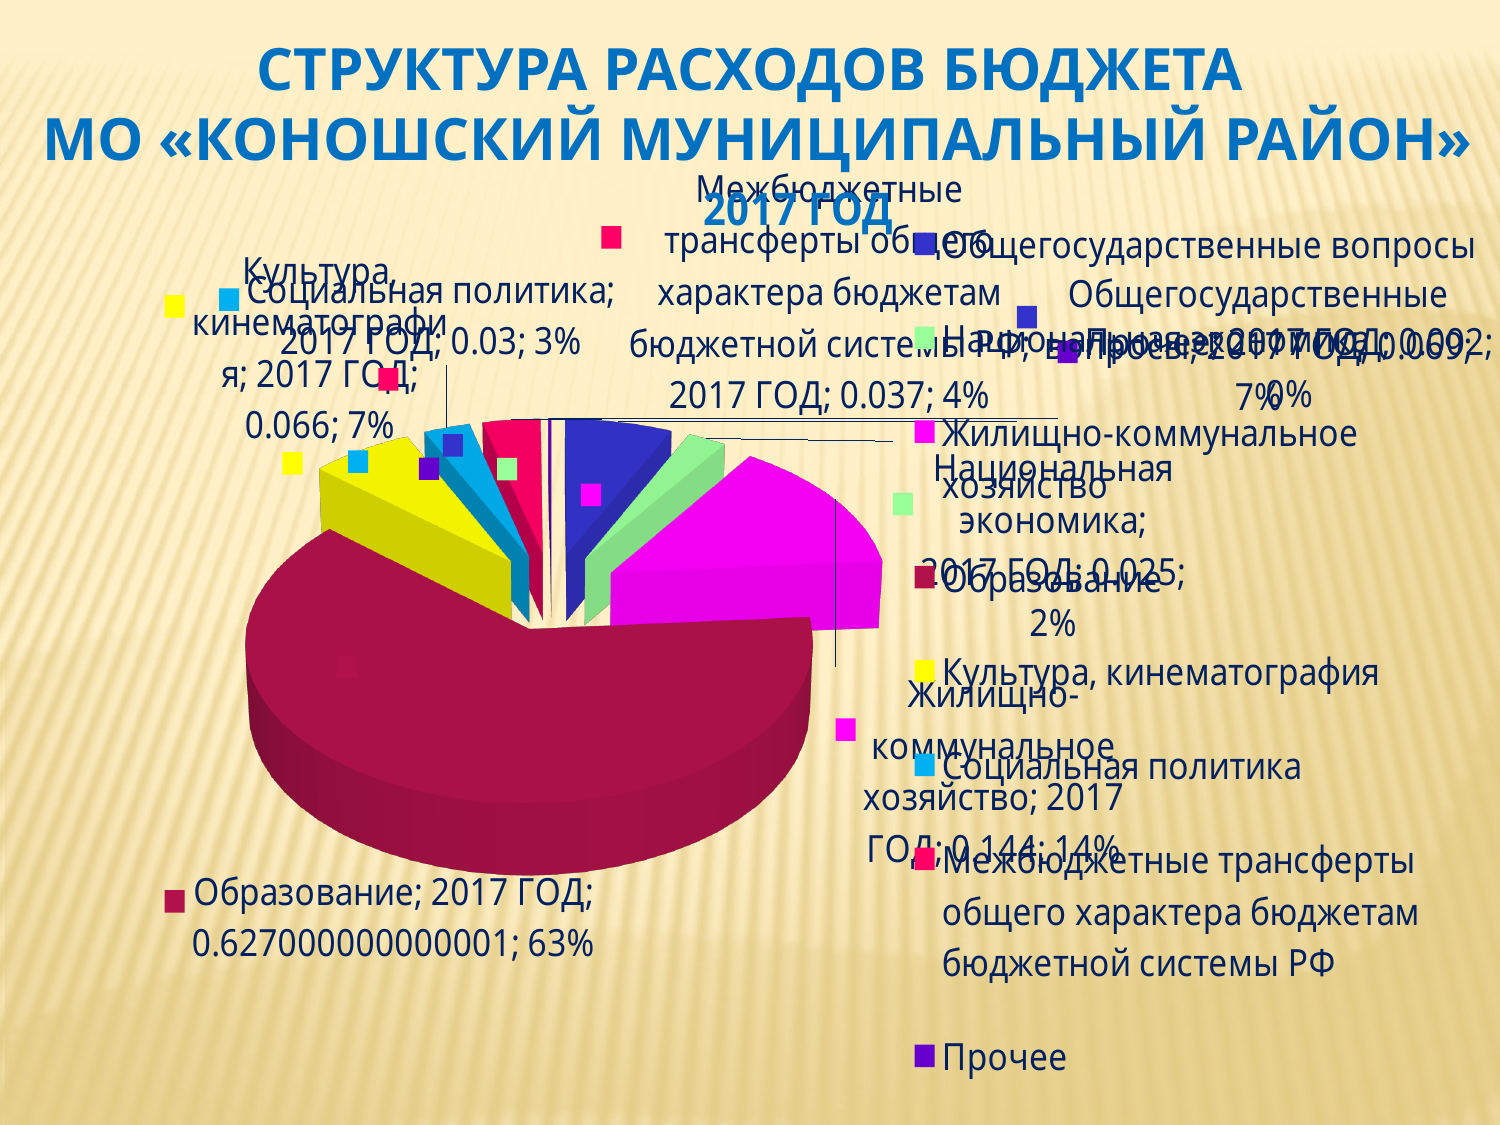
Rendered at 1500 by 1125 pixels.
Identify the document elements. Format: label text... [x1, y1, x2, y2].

text_box СТРУКТУРА РАСХОДОВ БЮДЖЕТА МО «КОНОШСКИЙ МУНИЦИПАЛЬНЫЙ РАЙОН» [0, 24, 1500, 151]
chart [0, 151, 1500, 1125]
